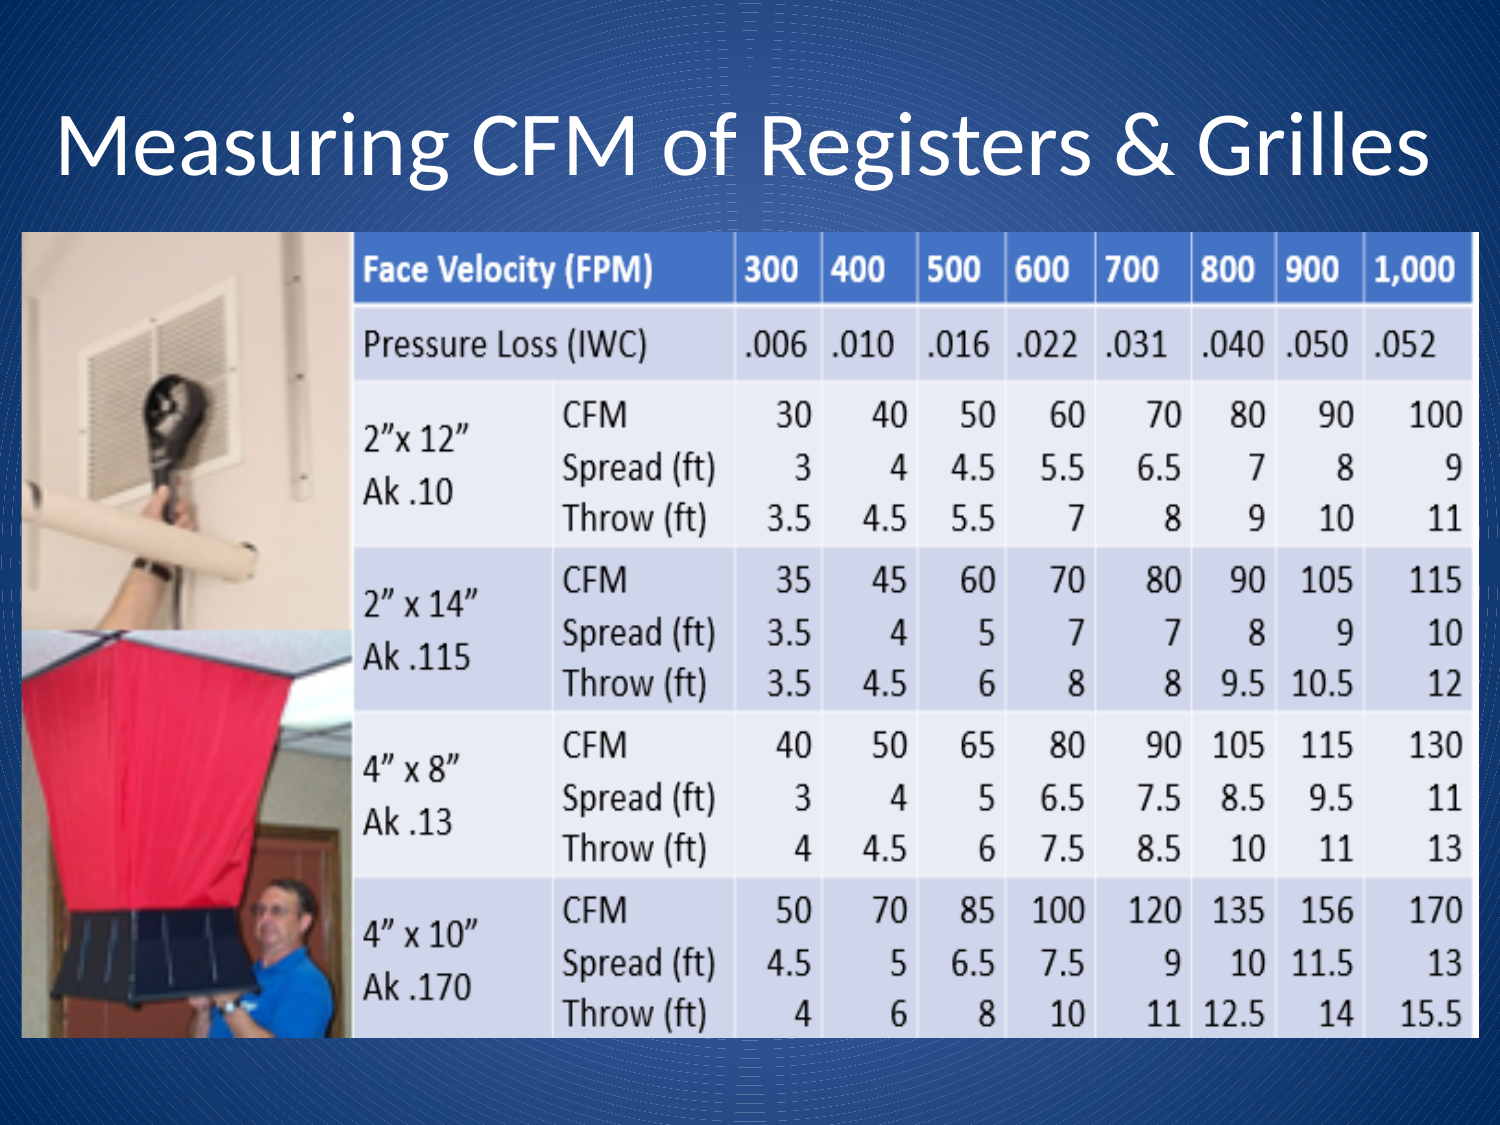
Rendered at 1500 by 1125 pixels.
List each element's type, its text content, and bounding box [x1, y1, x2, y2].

picture [21, 232, 1479, 1038]
title Measuring CFM of Registers & Grilles [0, 45, 1488, 233]
